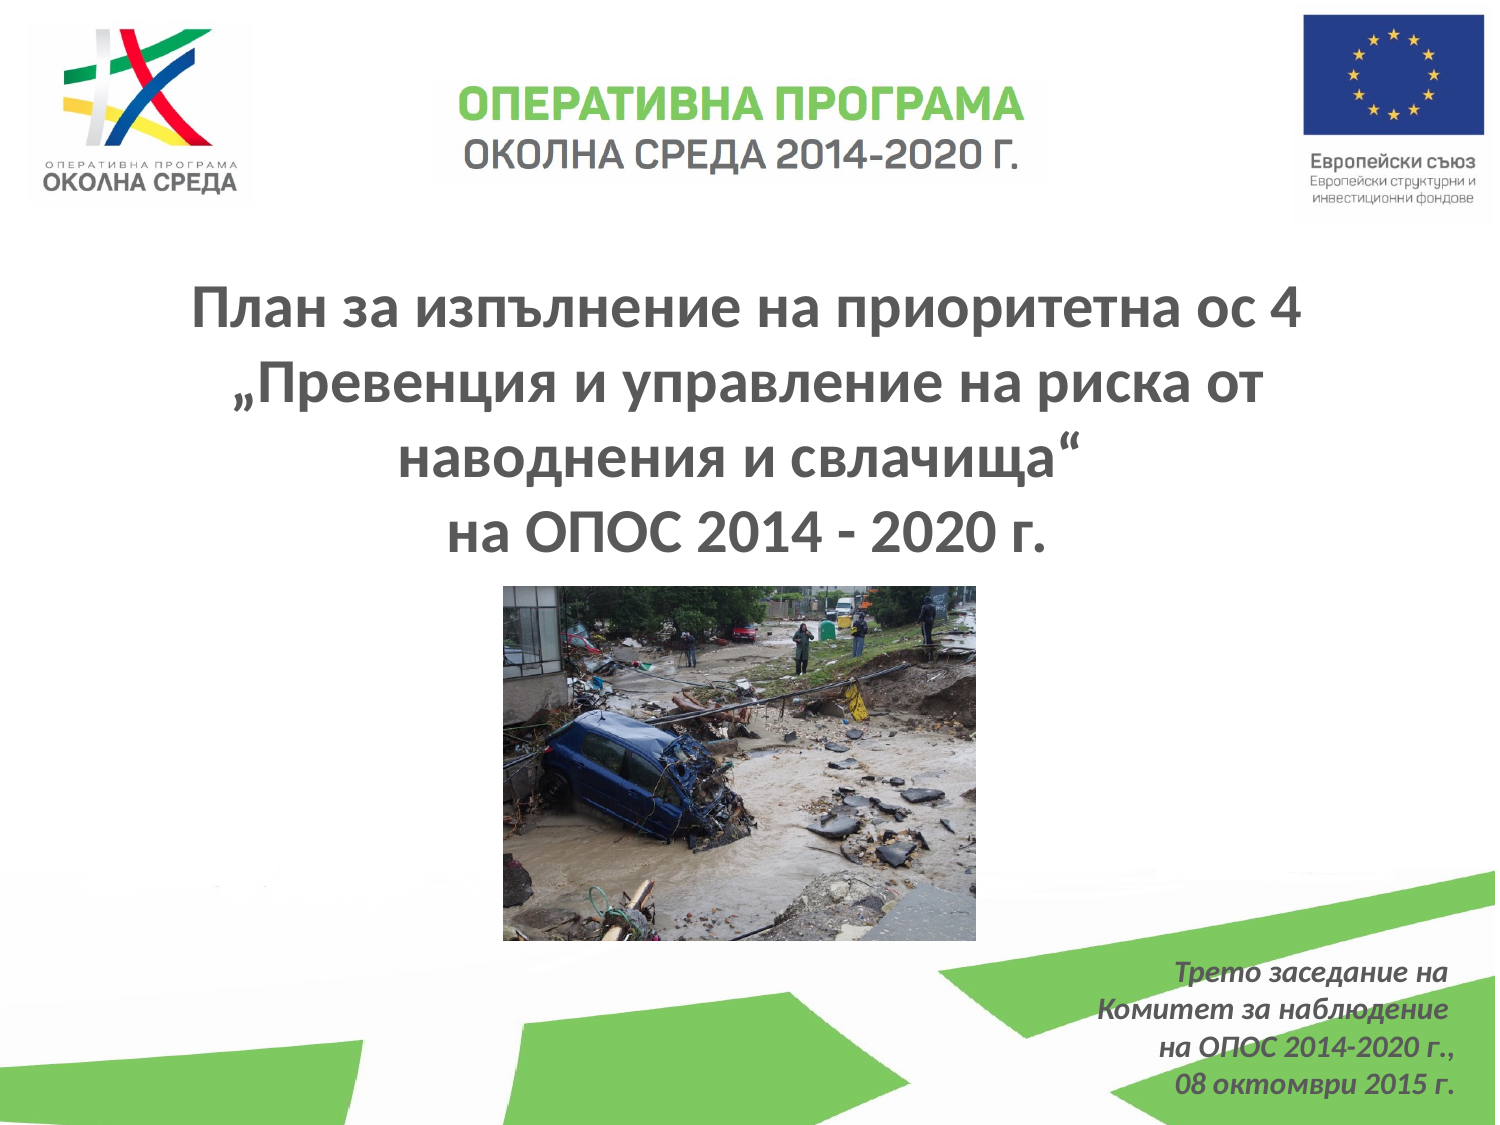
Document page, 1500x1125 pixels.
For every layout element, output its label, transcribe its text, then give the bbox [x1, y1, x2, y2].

picture [429, 77, 1049, 186]
title План за изпълнение на приоритетна ос 4 „Превенция и управление на риска от наводнения и свлачища“ на ОПОС 2014 - 2020 г. [80, 205, 1416, 624]
picture [1293, 3, 1493, 224]
picture [28, 21, 254, 206]
picture [0, 585, 1496, 1125]
